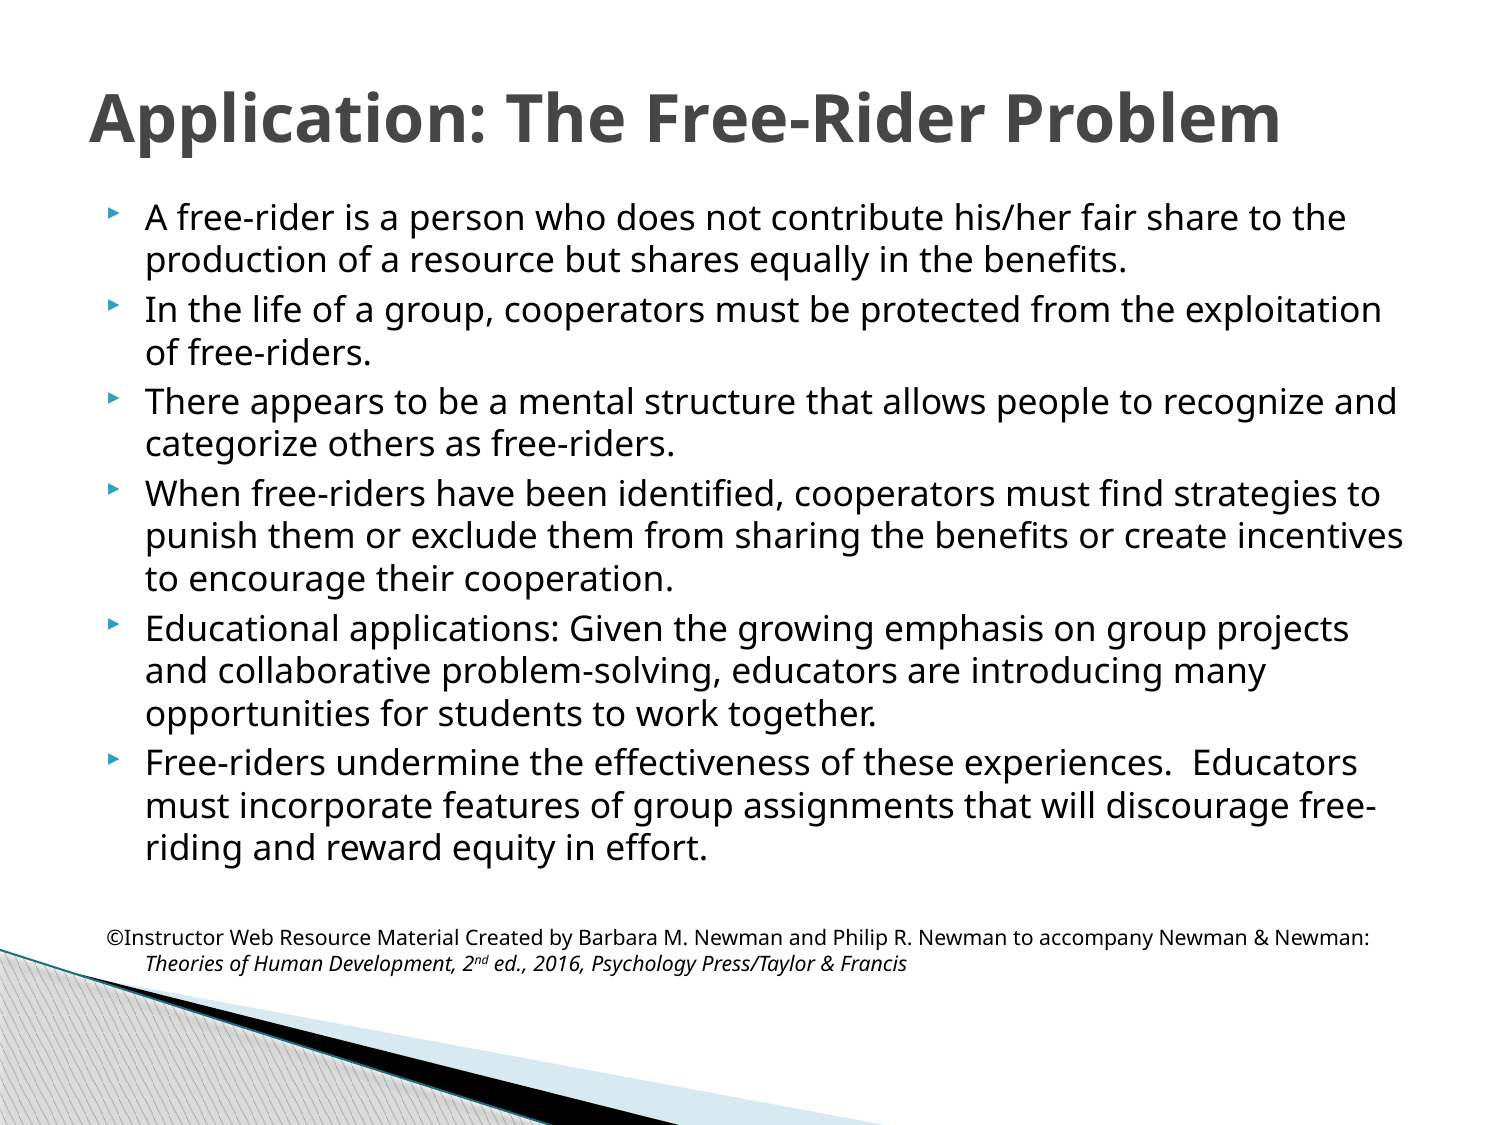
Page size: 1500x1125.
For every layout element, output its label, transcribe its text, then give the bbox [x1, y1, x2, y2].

title Application: The Free-Rider Problem [75, 45, 1425, 188]
list A free-rider is a person who does not contribute his/her fair share to the production of a resource but shares equally in the benefits. In the life of a group, cooperators must be protected from the exploitation of free-riders. There appears to be a mental structure that allows people to recognize and categorize others as free-riders. When free-riders have been identified, cooperators must find strategies to punish them or exclude them from sharing the benefits or create incentives to encourage their cooperation. Educational applications: Given the growing emphasis on group projects and collaborative problem-solving, educators are introducing many opportunities for students to work together. Free-riders undermine the effectiveness of these experiences. Educators must incorporate features of group assignments that will discourage free-riding and reward equity in effort. ©Instructor Web Resource Material Created by Barbara M. Newman and Philip R. Newman to accompany Newman & Newman: Theories of Human Development, 2nd ed., 2016, Psychology Press/Taylor & Francis [75, 188, 1425, 986]
